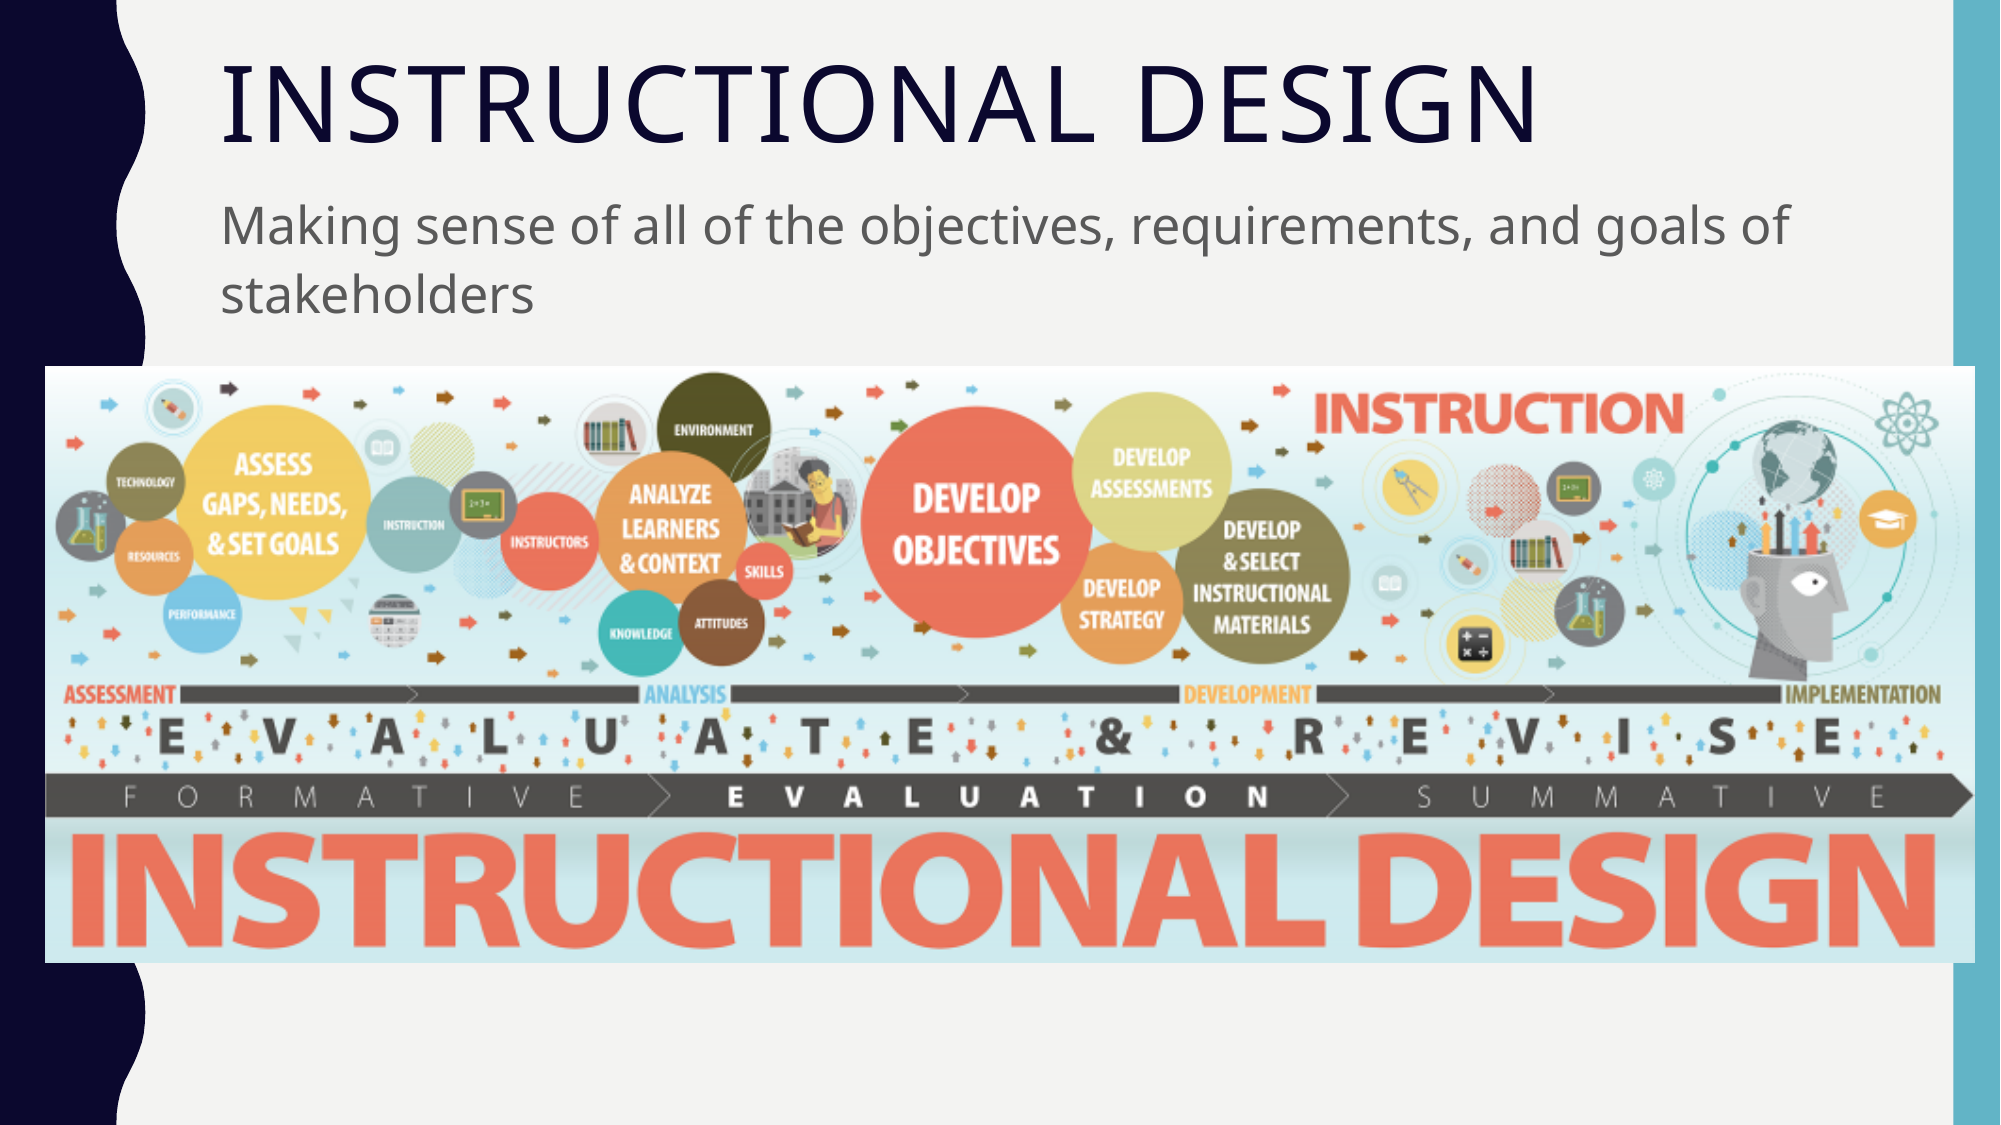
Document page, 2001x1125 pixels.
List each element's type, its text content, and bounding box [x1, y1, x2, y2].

list Making sense of all of the objectives, requirements, and goals of stakeholders [205, 178, 1875, 366]
title Instructional Design [205, 43, 1875, 178]
picture [45, 366, 1975, 963]
